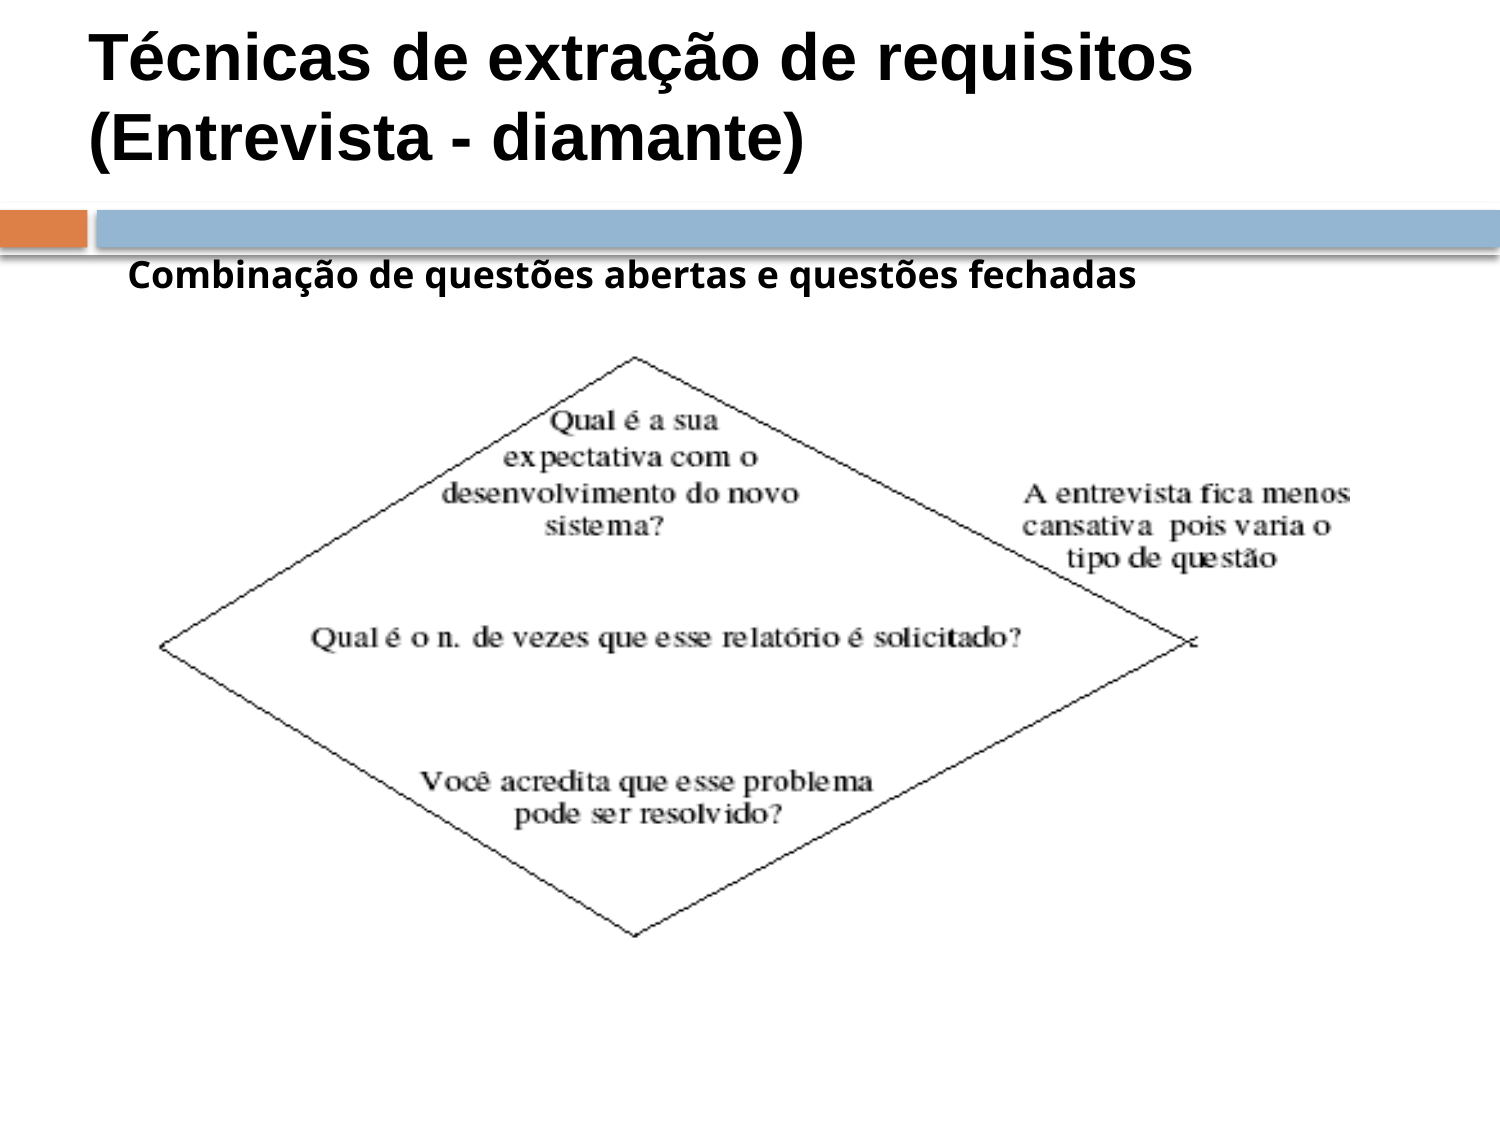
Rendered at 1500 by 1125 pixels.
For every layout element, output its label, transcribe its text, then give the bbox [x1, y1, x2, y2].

text_box Combinação de questões abertas e questões fechadas [112, 243, 1153, 303]
picture [149, 338, 1350, 953]
text_box Técnicas de extração de requisitos (Entrevista - diamante) [73, 54, 1349, 182]
